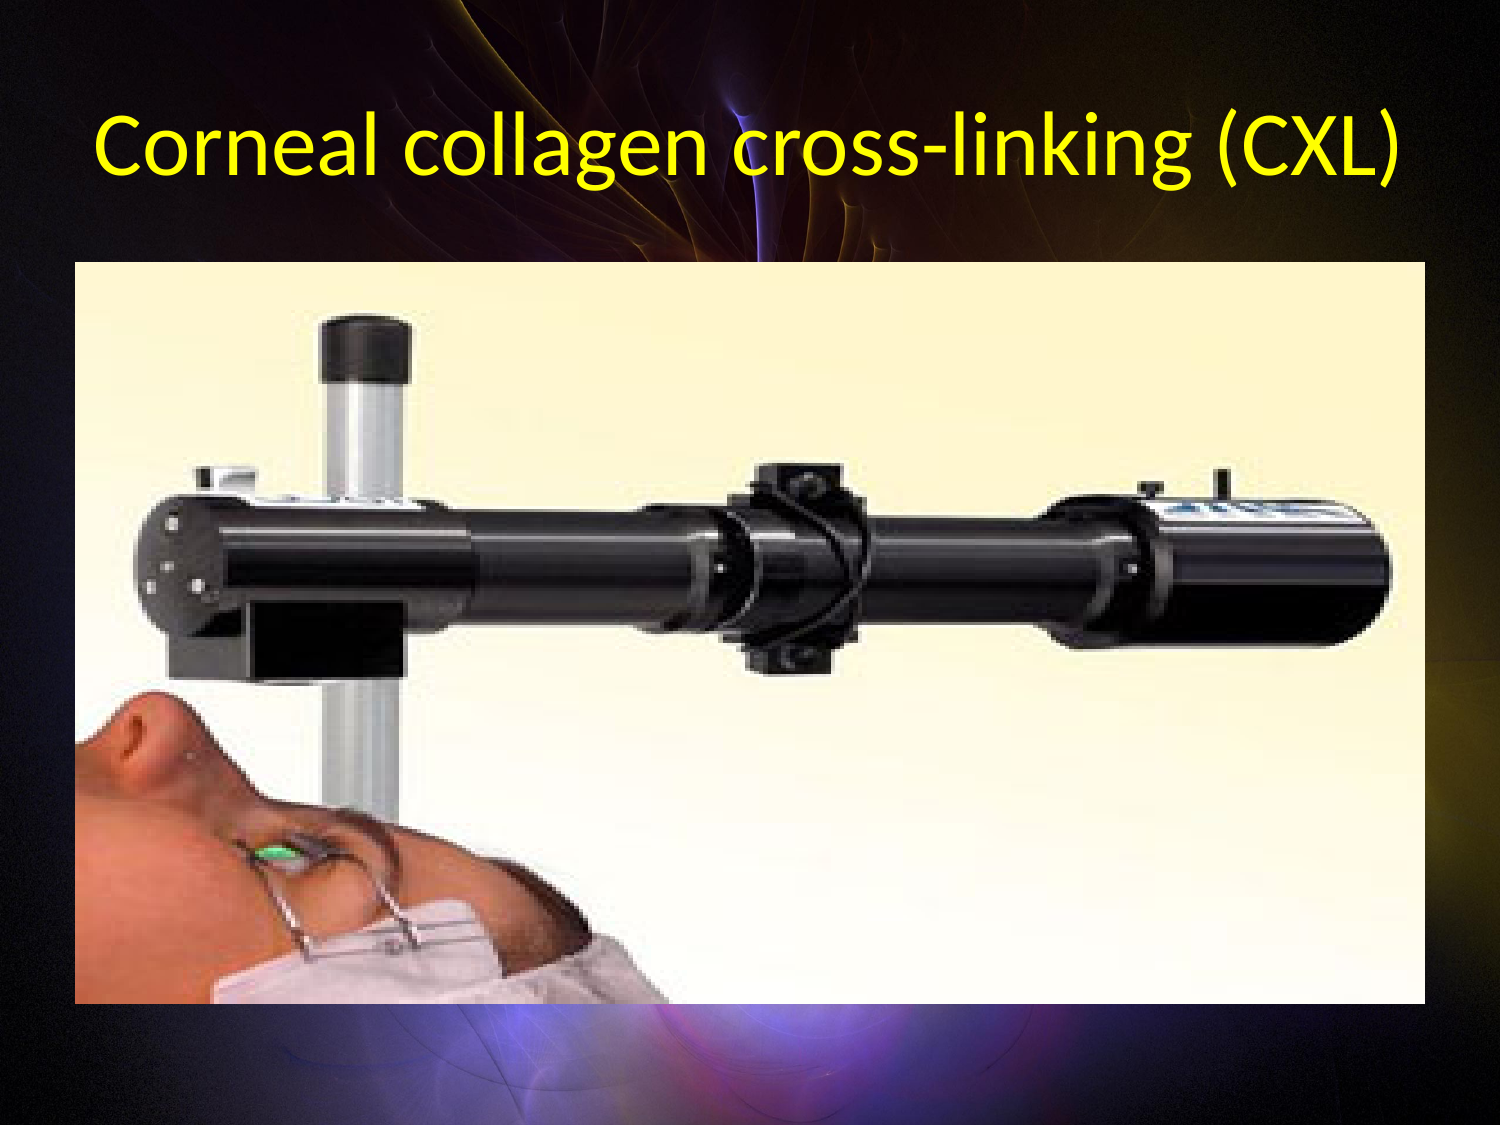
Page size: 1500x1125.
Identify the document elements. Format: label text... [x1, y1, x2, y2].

picture [0, 0, 1500, 1125]
title Corneal collagen cross-linking (CXL) [75, 45, 1425, 233]
